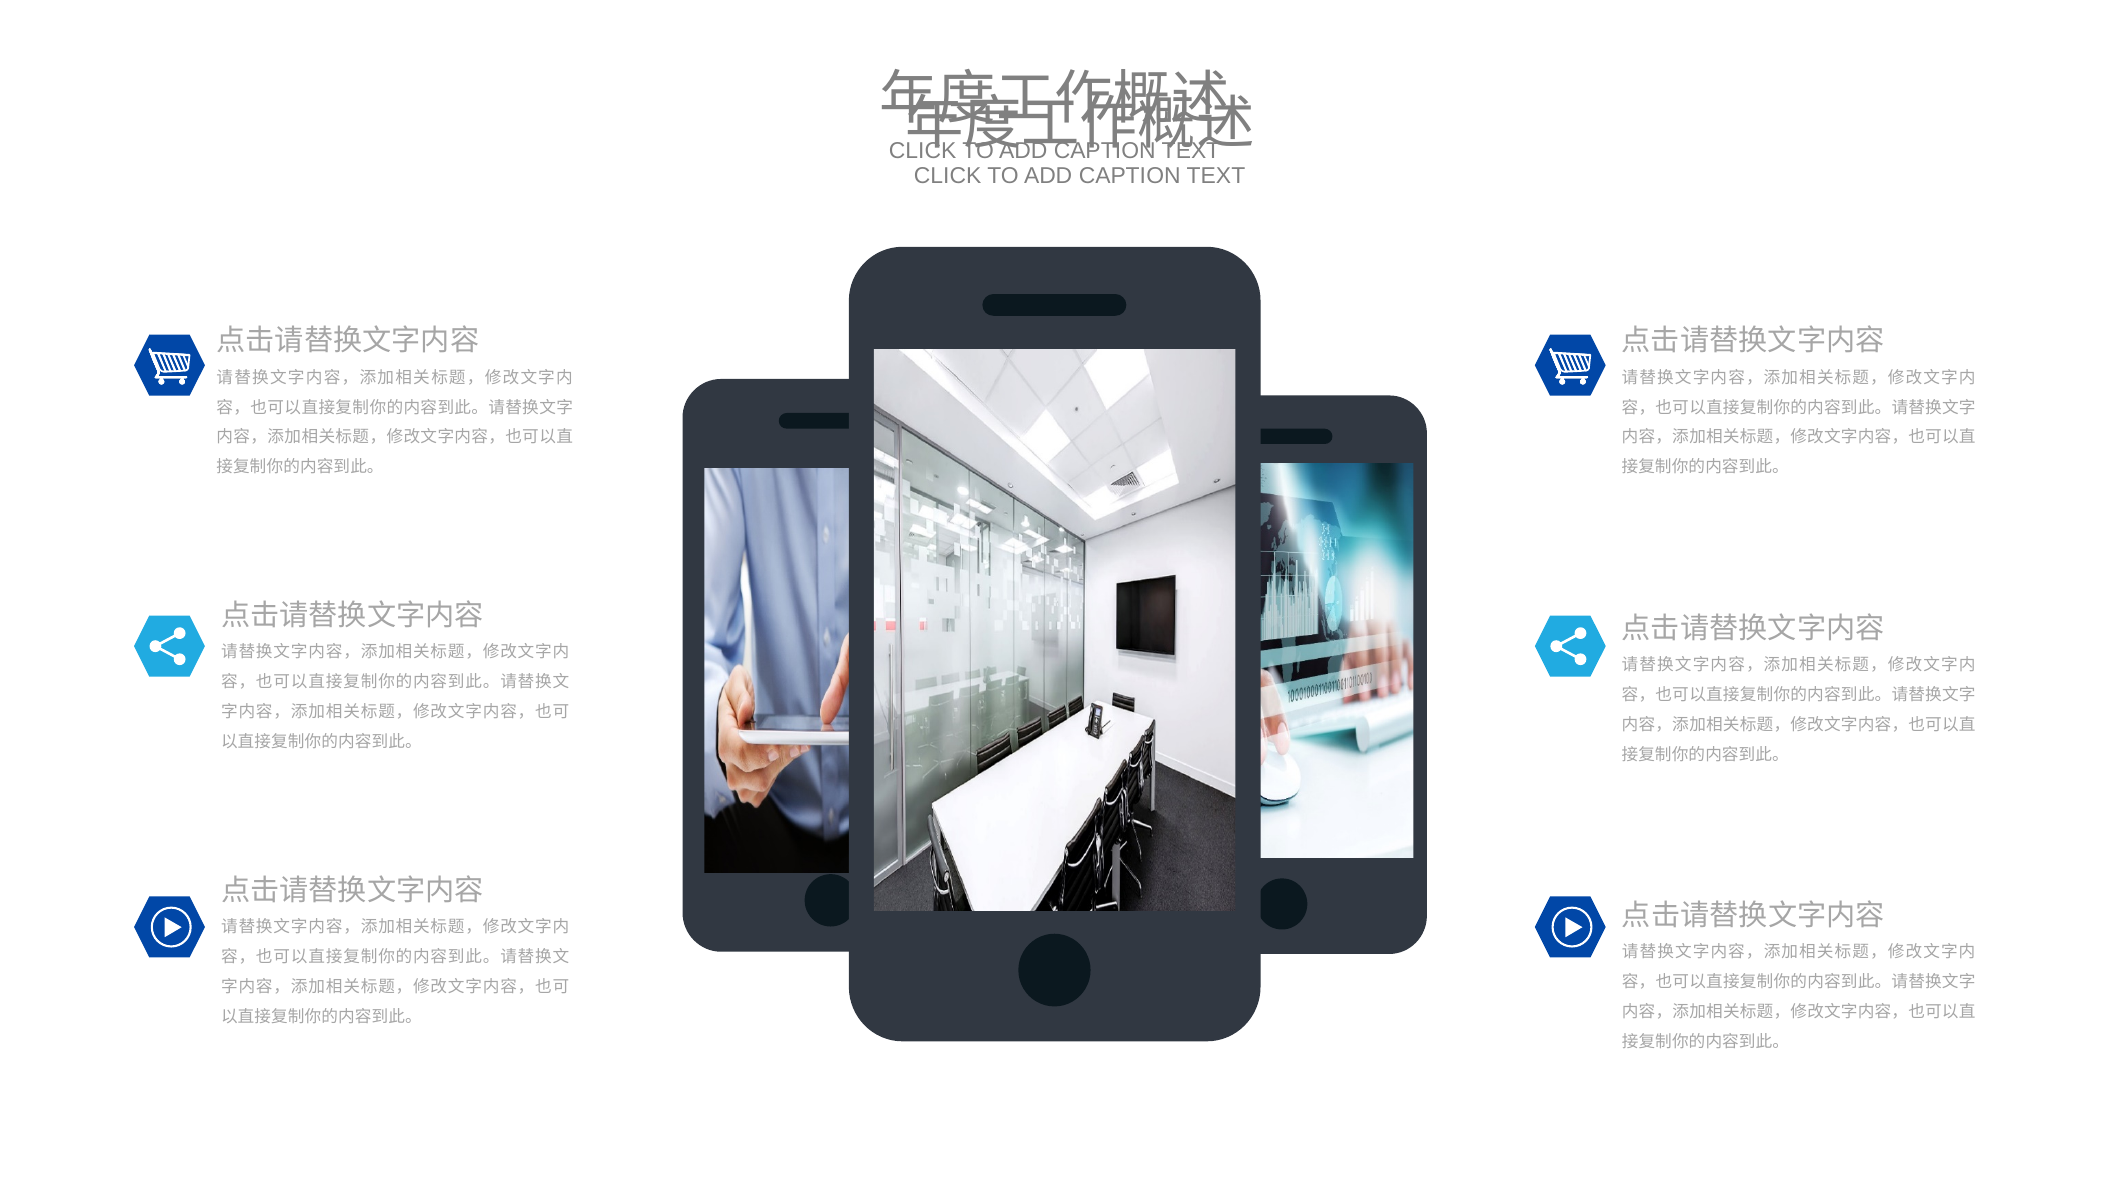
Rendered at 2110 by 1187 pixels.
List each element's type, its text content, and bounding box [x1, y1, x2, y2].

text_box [1534, 615, 1606, 677]
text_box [134, 615, 205, 677]
text_box 年度工作概述 [890, 85, 1270, 156]
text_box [1534, 896, 1606, 958]
text_box 年度工作概述 [865, 60, 1245, 131]
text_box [134, 896, 205, 958]
text_box CLICK TO ADD CAPTION TEXT [890, 160, 1270, 188]
text_box CLICK TO ADD CAPTION TEXT [865, 135, 1245, 163]
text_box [1261, 378, 1427, 954]
text_box 点击请替换文字内容 请替换文字内容，添加相关标题，修改文字内容，也可以直接复制你的内容到此。请替换文字内容，添加相关标题，修改文字内容，也可以直接复制你的内容到此。 [221, 871, 570, 1027]
text_box 点击请替换文字内容 请替换文字内容，添加相关标题，修改文字内容，也可以直接复制你的内容到此。请替换文字内容，添加相关标题，修改文字内容，也可以直接复制你的内容到此。 [1621, 608, 1976, 764]
text_box 点击请替换文字内容 请替换文字内容，添加相关标题，修改文字内容，也可以直接复制你的内容到此。请替换文字内容，添加相关标题，修改文字内容，也可以直接复制你的内容到此。 [216, 321, 574, 477]
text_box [1534, 334, 1606, 396]
text_box 点击请替换文字内容 请替换文字内容，添加相关标题，修改文字内容，也可以直接复制你的内容到此。请替换文字内容，添加相关标题，修改文字内容，也可以直接复制你的内容到此。 [1621, 896, 1976, 1052]
text_box 点击请替换文字内容 请替换文字内容，添加相关标题，修改文字内容，也可以直接复制你的内容到此。请替换文字内容，添加相关标题，修改文字内容，也可以直接复制你的内容到此。 [221, 596, 570, 752]
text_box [848, 246, 1261, 1042]
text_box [134, 334, 205, 396]
text_box 点击请替换文字内容 请替换文字内容，添加相关标题，修改文字内容，也可以直接复制你的内容到此。请替换文字内容，添加相关标题，修改文字内容，也可以直接复制你的内容到此。 [1621, 321, 1976, 477]
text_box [682, 378, 848, 954]
